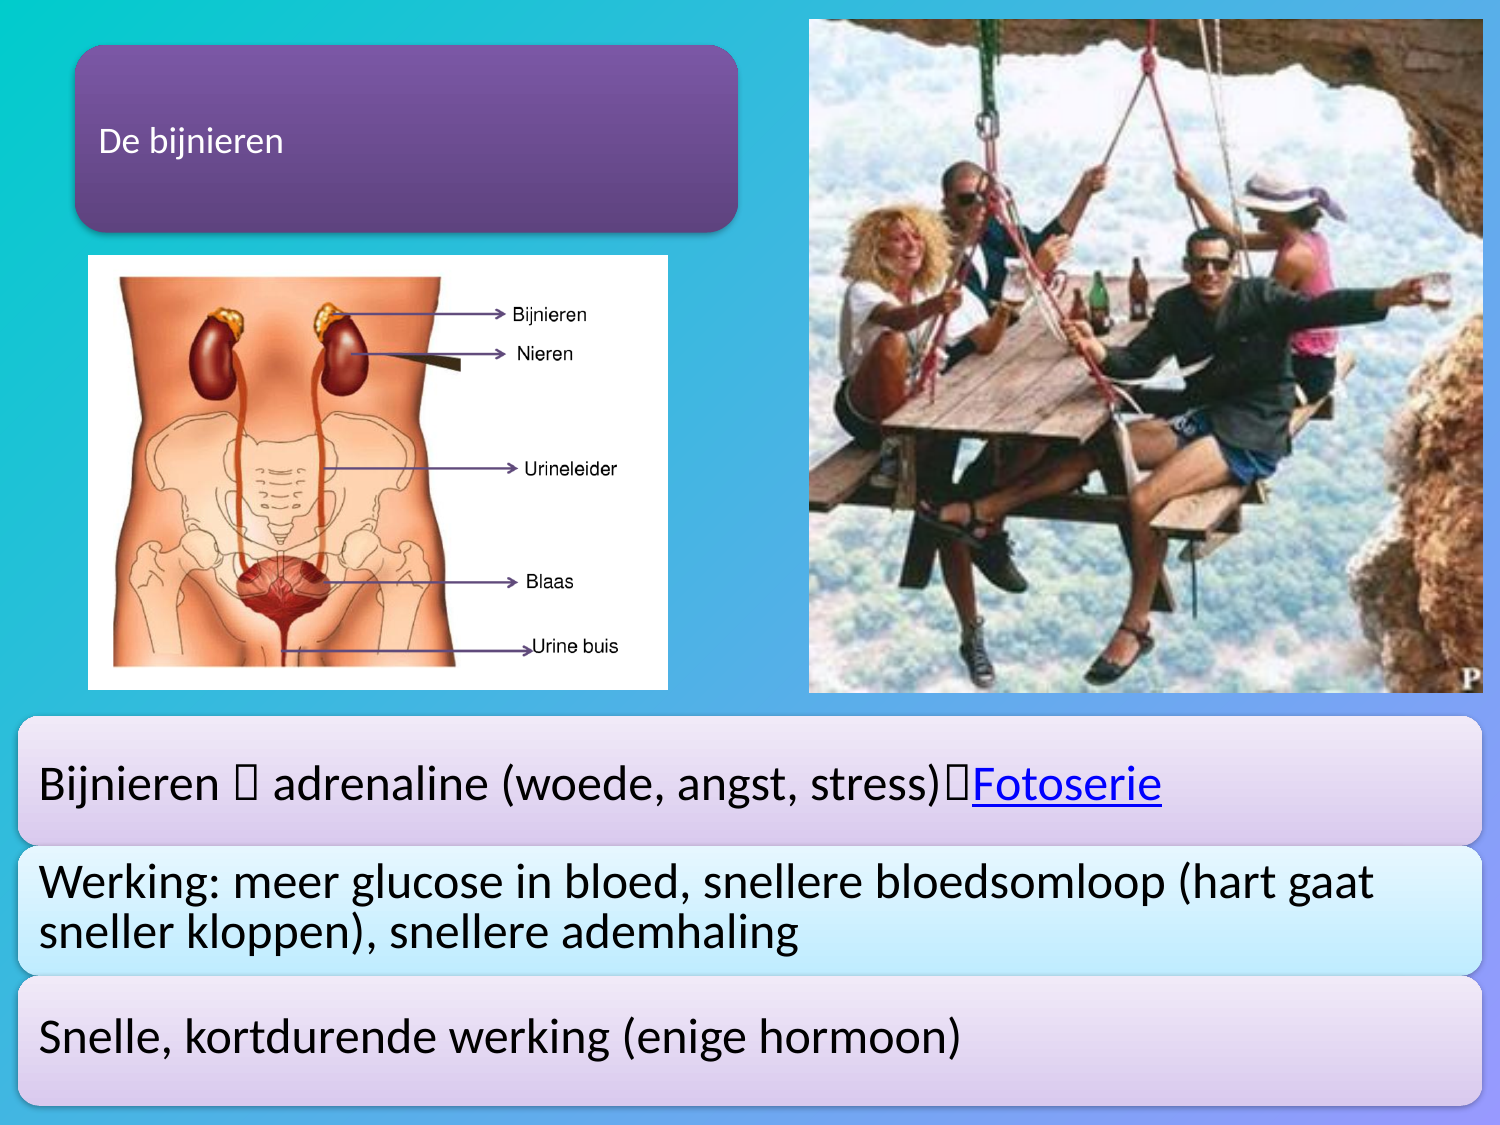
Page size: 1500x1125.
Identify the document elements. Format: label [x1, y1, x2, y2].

text_box [74, 44, 739, 233]
picture [88, 255, 668, 690]
list [17, 715, 1483, 1107]
picture [808, 18, 1483, 693]
